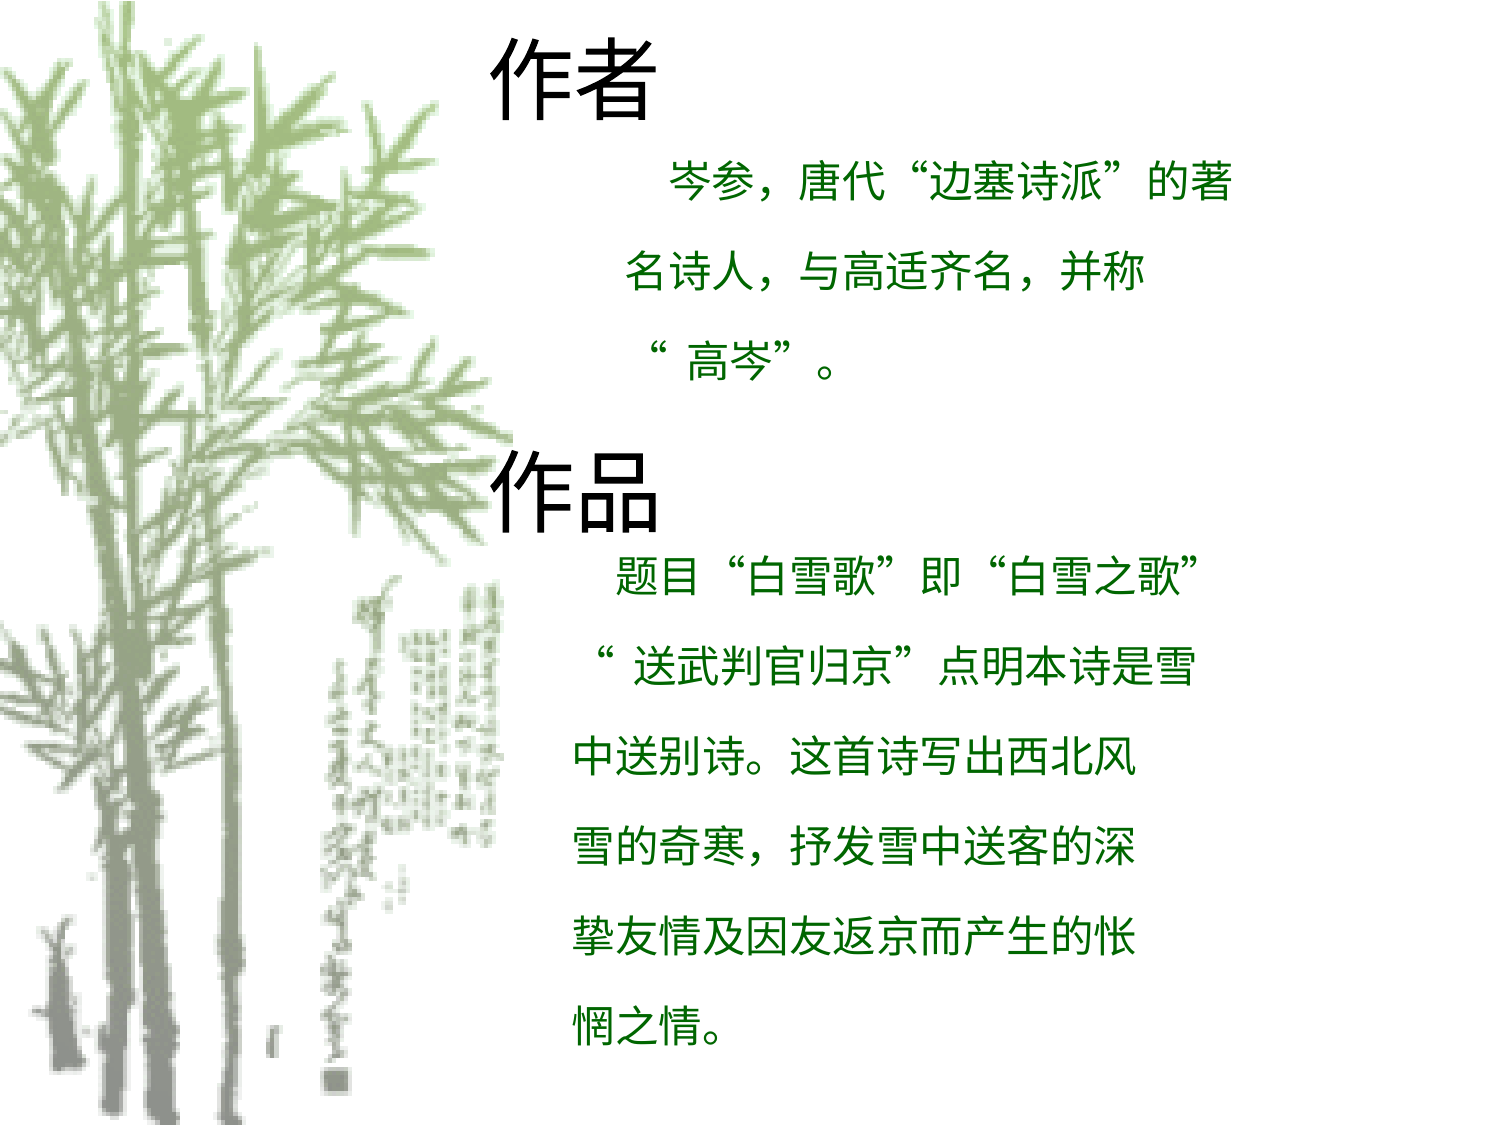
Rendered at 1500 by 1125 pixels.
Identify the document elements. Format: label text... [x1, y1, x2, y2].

text_box 岑参，唐代“边塞诗派”的著 名诗人，与高适齐名，并称 “高岑”。 [609, 137, 1249, 423]
text_box 题目“白雪歌”即“白雪之歌” “送武判官归京”点明本诗是雪 中送别诗。这首诗写出西北风 雪的奇寒，抒发雪中送客的深 挚友情及因友返京而产生的怅 惘之情。 [557, 532, 1240, 1087]
picture [0, 0, 513, 1125]
